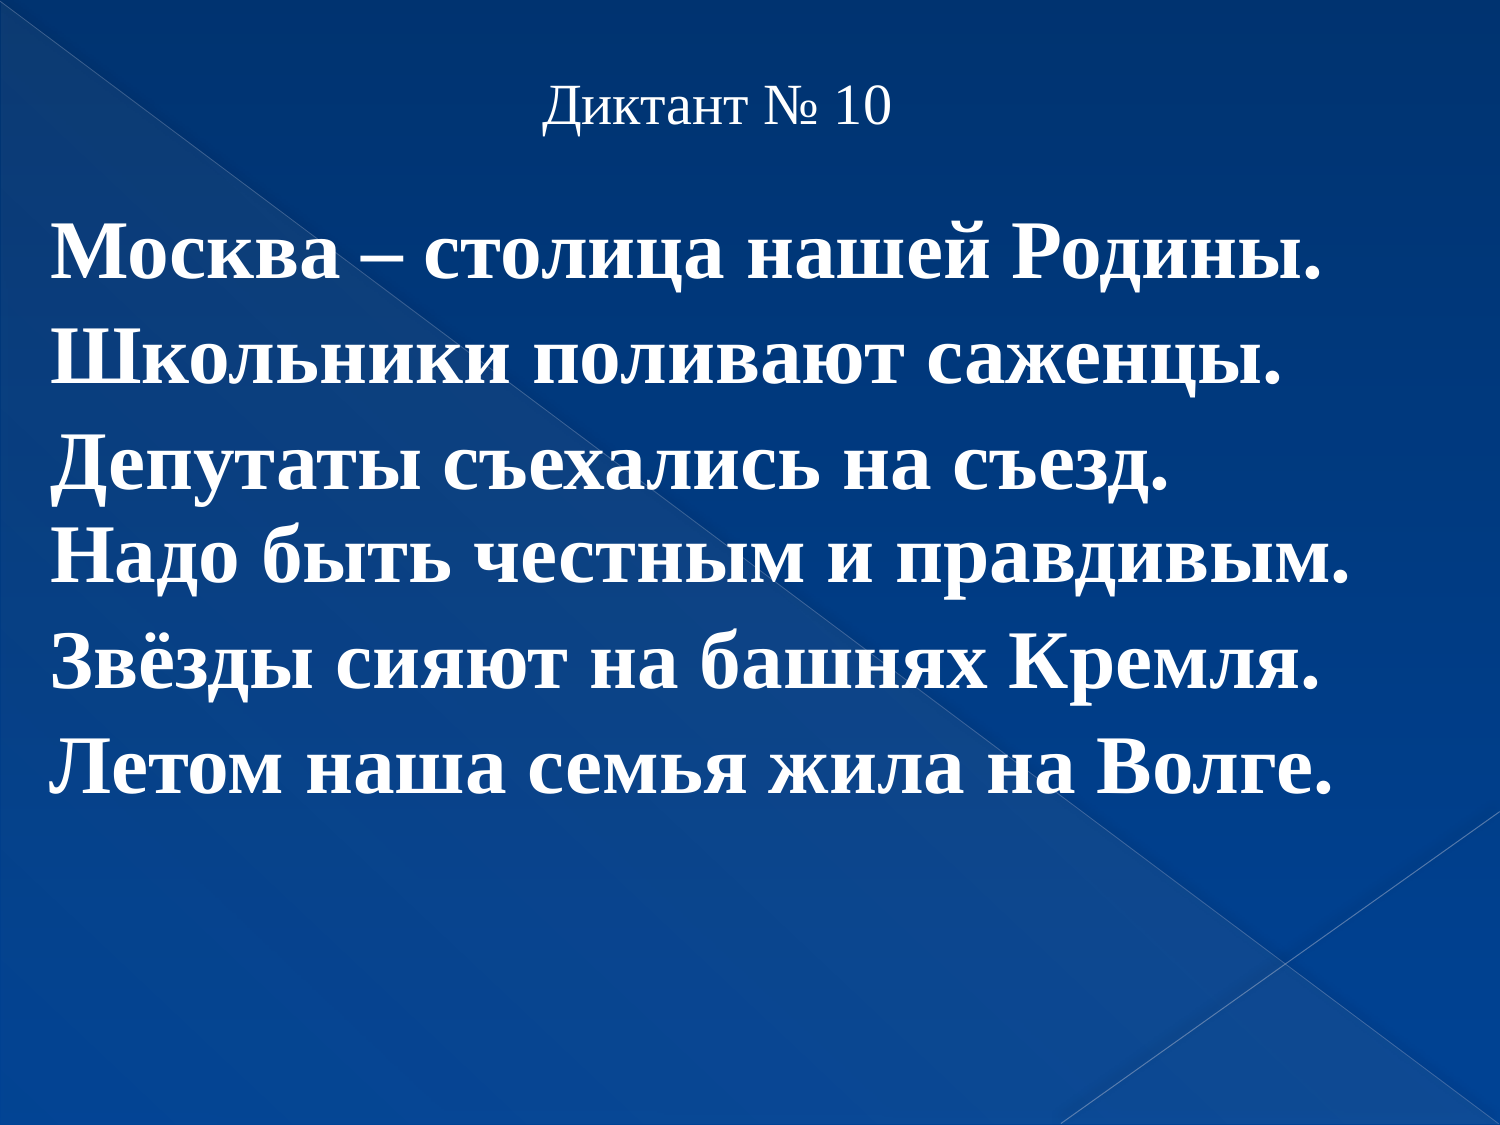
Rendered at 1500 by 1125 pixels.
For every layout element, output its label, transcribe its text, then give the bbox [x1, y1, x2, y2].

text_box Звёзды сияют на башнях Кремля. [35, 597, 1430, 703]
text_box Диктант № 10 [527, 58, 950, 144]
text_box Школьники поливают саженцы. [35, 292, 1442, 398]
text_box Депутаты съехались на съезд. [35, 398, 1454, 492]
text_box Москва – столица нашей Родины. [35, 187, 1454, 303]
text_box Летом наша семья жила на Волге. [35, 703, 1465, 818]
text_box Надо быть честным и правдивым. [35, 492, 1454, 607]
